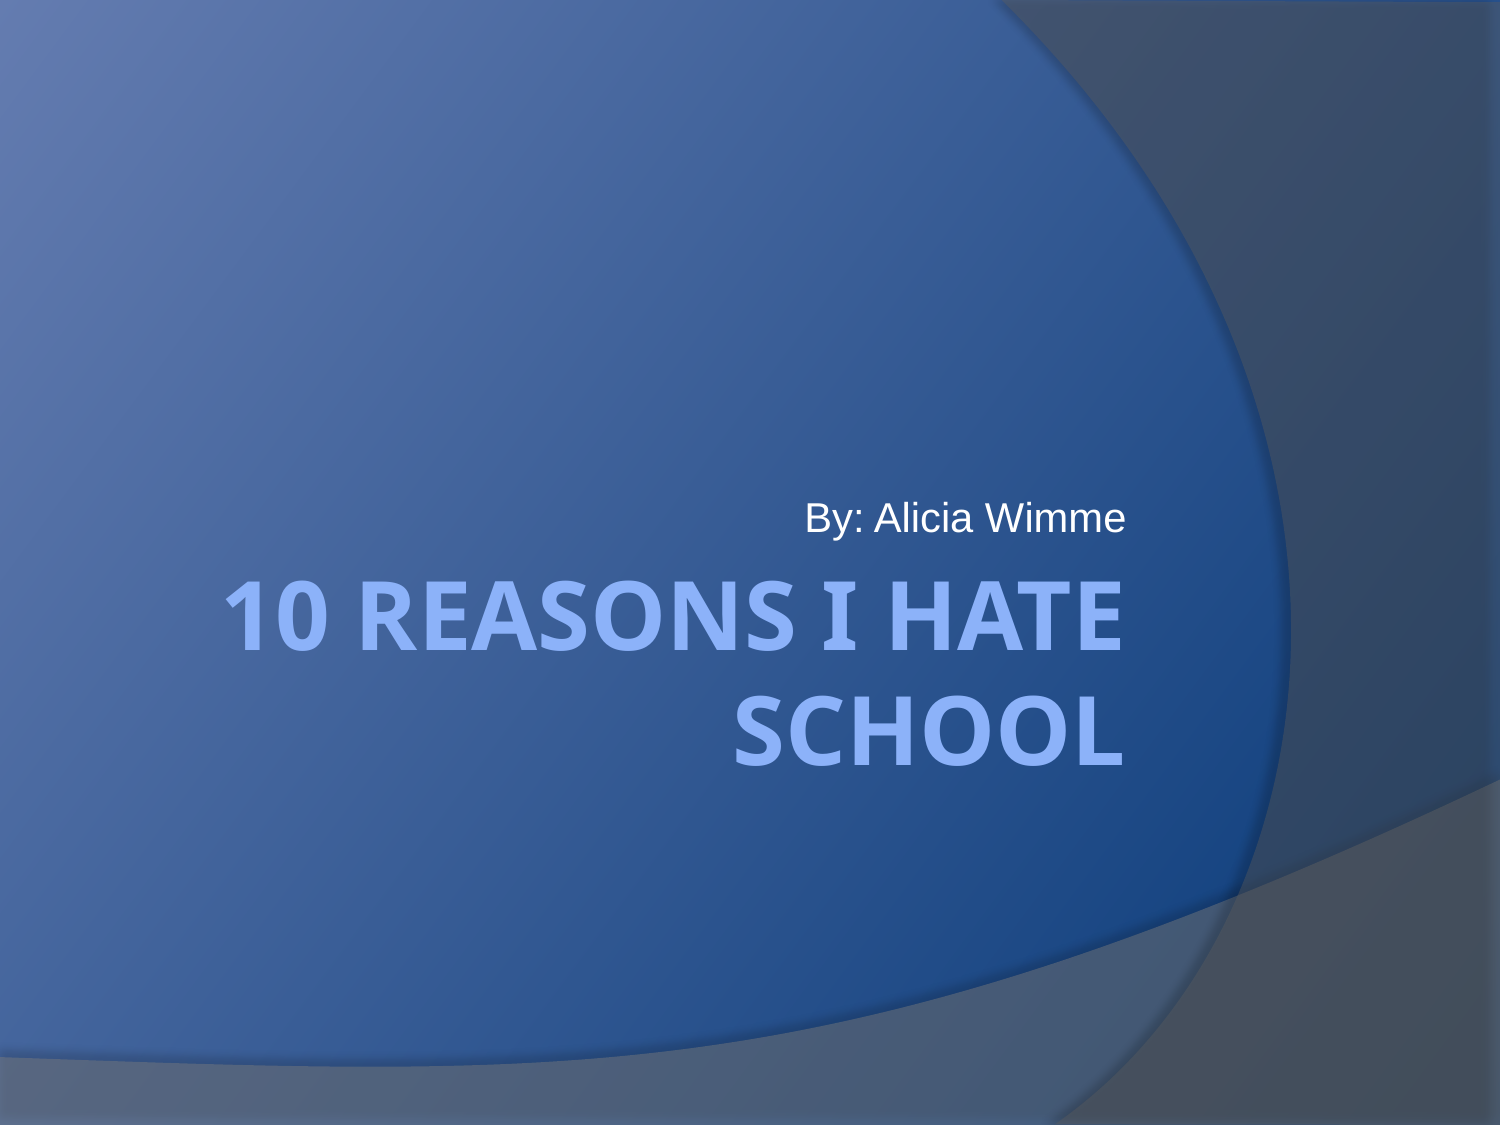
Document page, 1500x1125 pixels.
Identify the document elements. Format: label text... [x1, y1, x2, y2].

title 10 Reasons I hate school [70, 547, 1134, 925]
subtitle By: Alicia Wimme [71, 253, 1134, 541]
